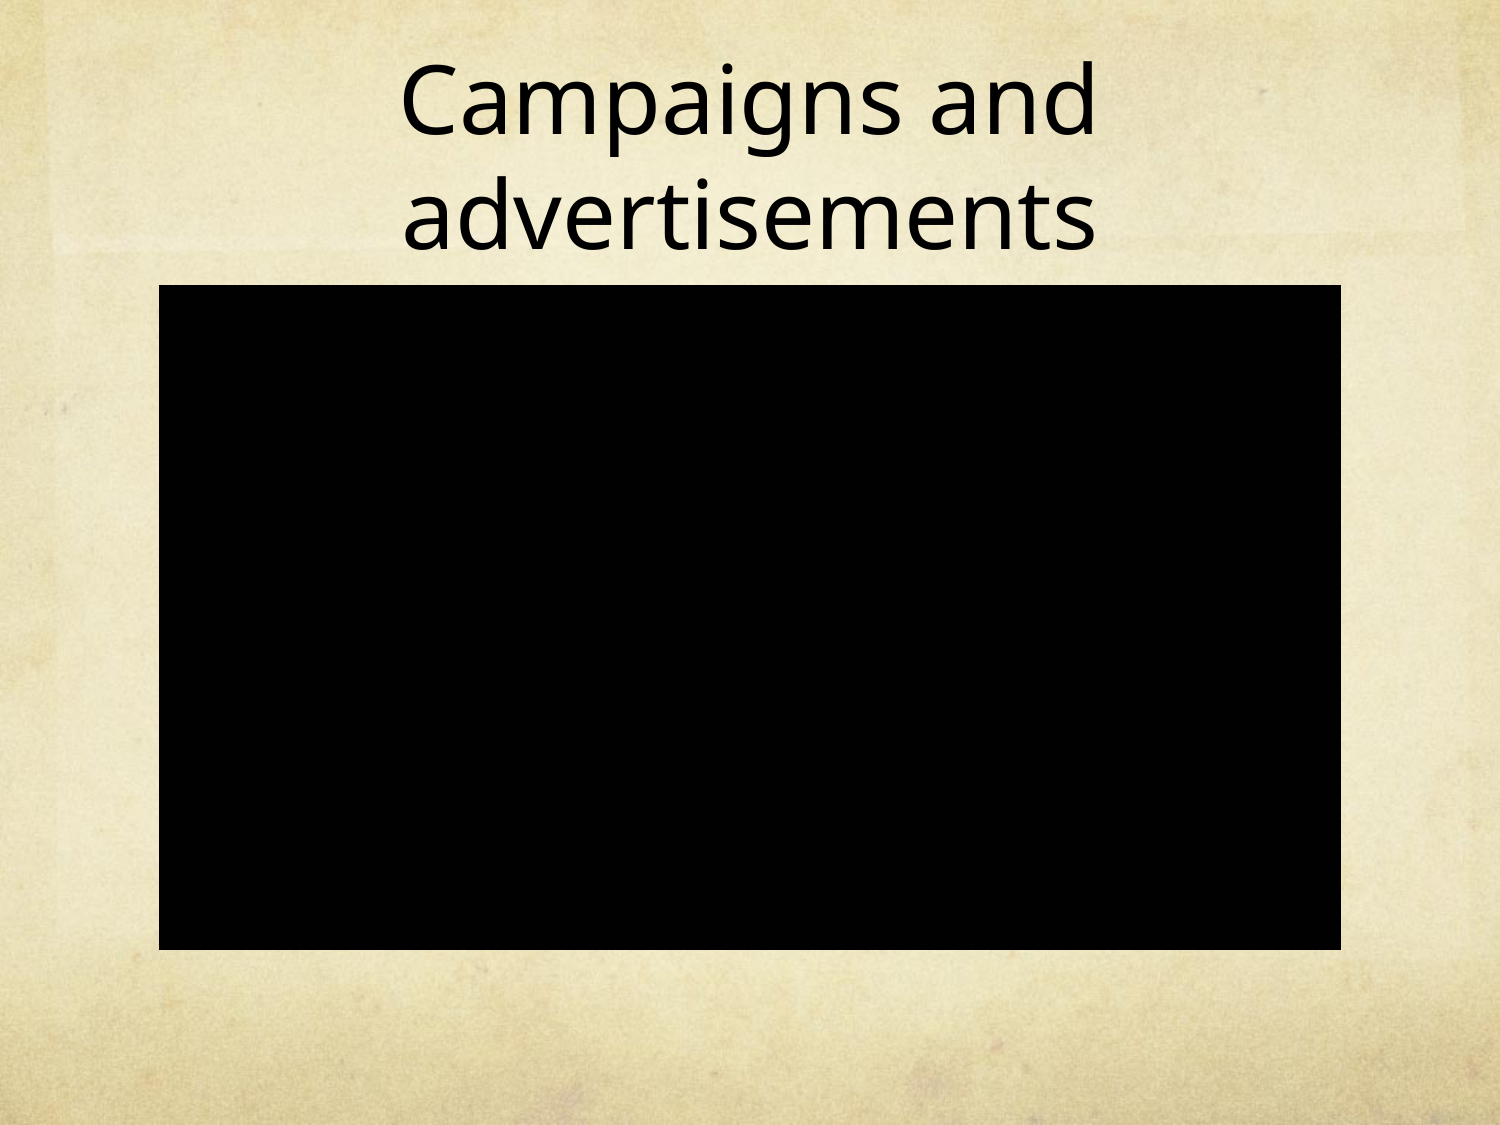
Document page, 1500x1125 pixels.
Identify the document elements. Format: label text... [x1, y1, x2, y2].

title Campaigns and advertisements [150, 82, 1350, 225]
picture [0, 0, 1500, 1125]
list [157, 284, 1342, 951]
